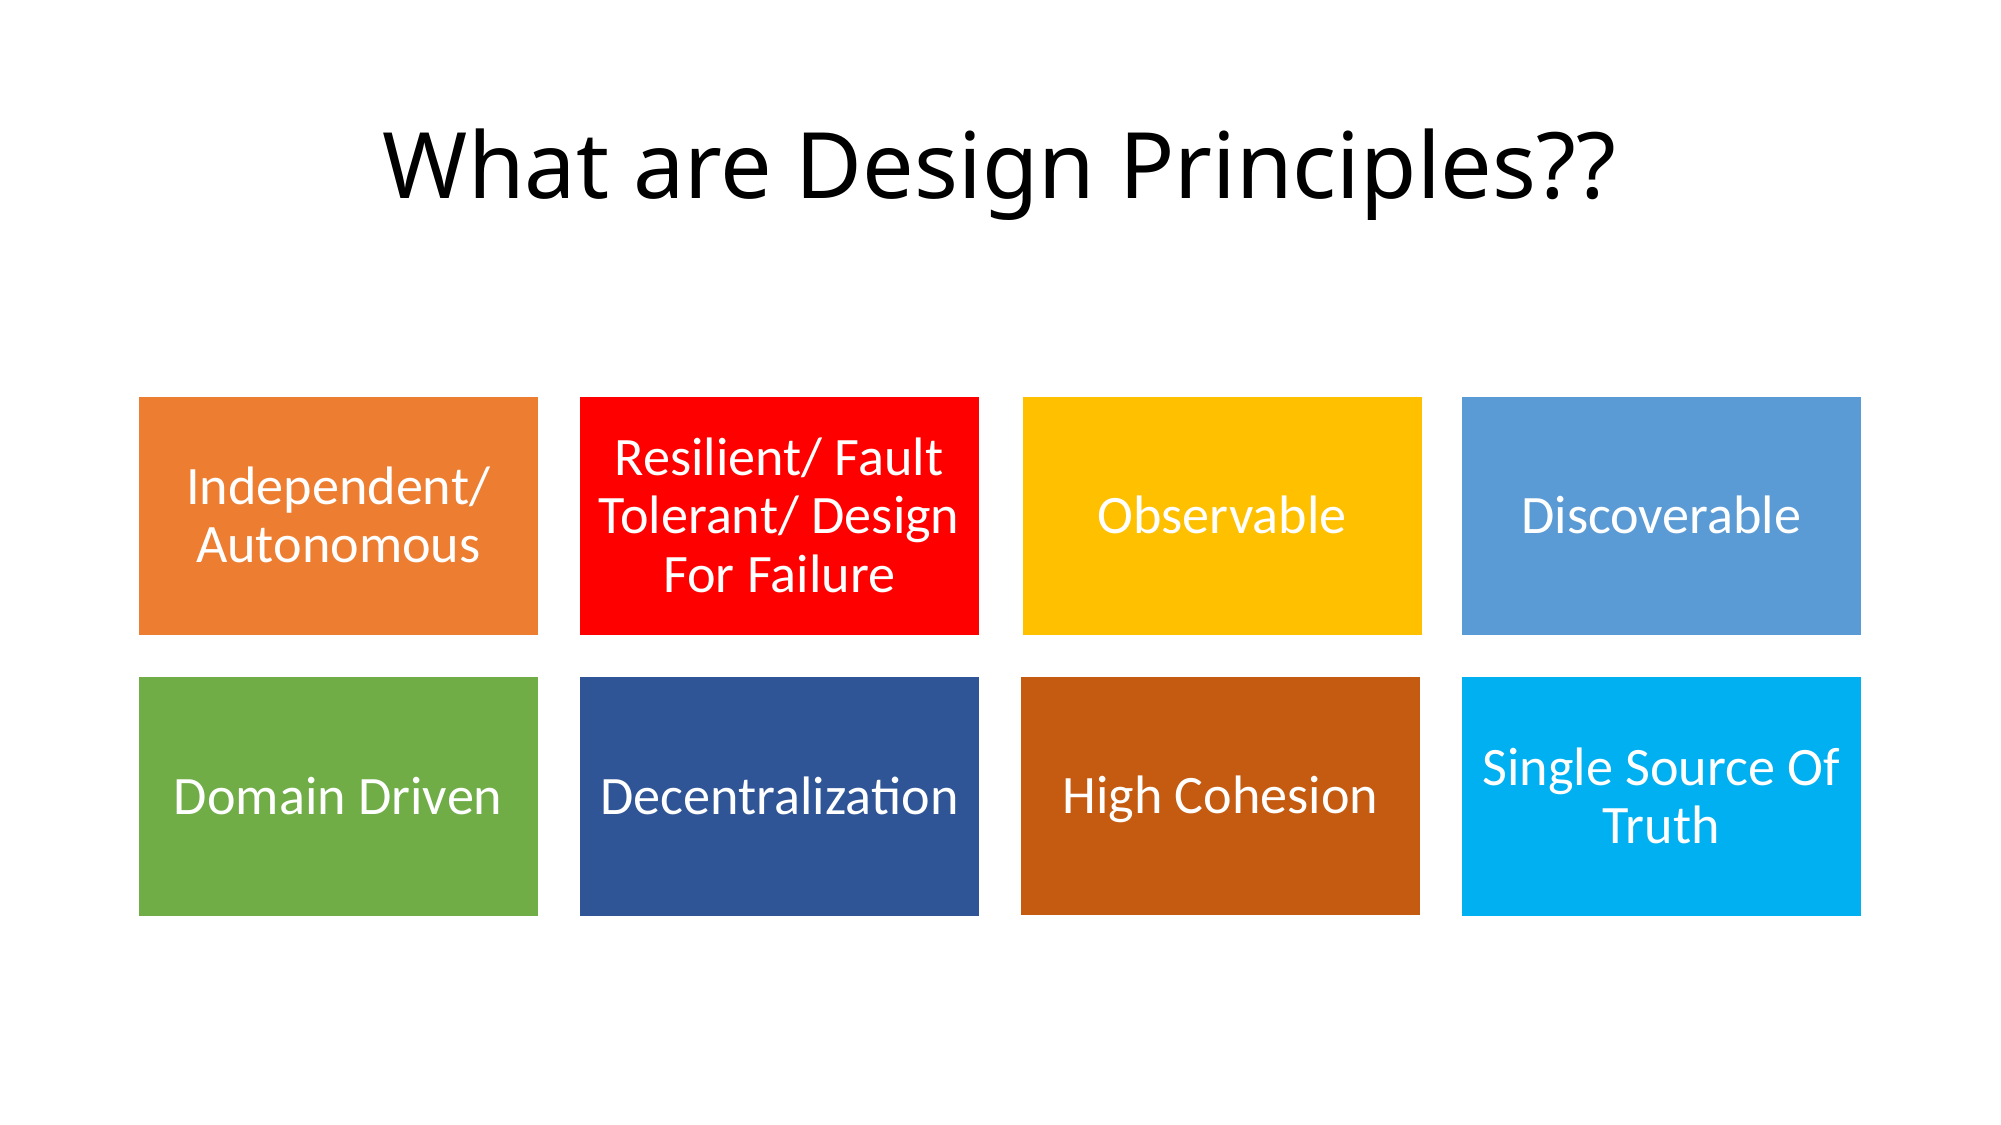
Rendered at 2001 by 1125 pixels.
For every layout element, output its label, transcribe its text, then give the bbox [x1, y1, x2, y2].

title What are Design Principles?? [137, 59, 1863, 278]
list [137, 299, 1863, 1014]
